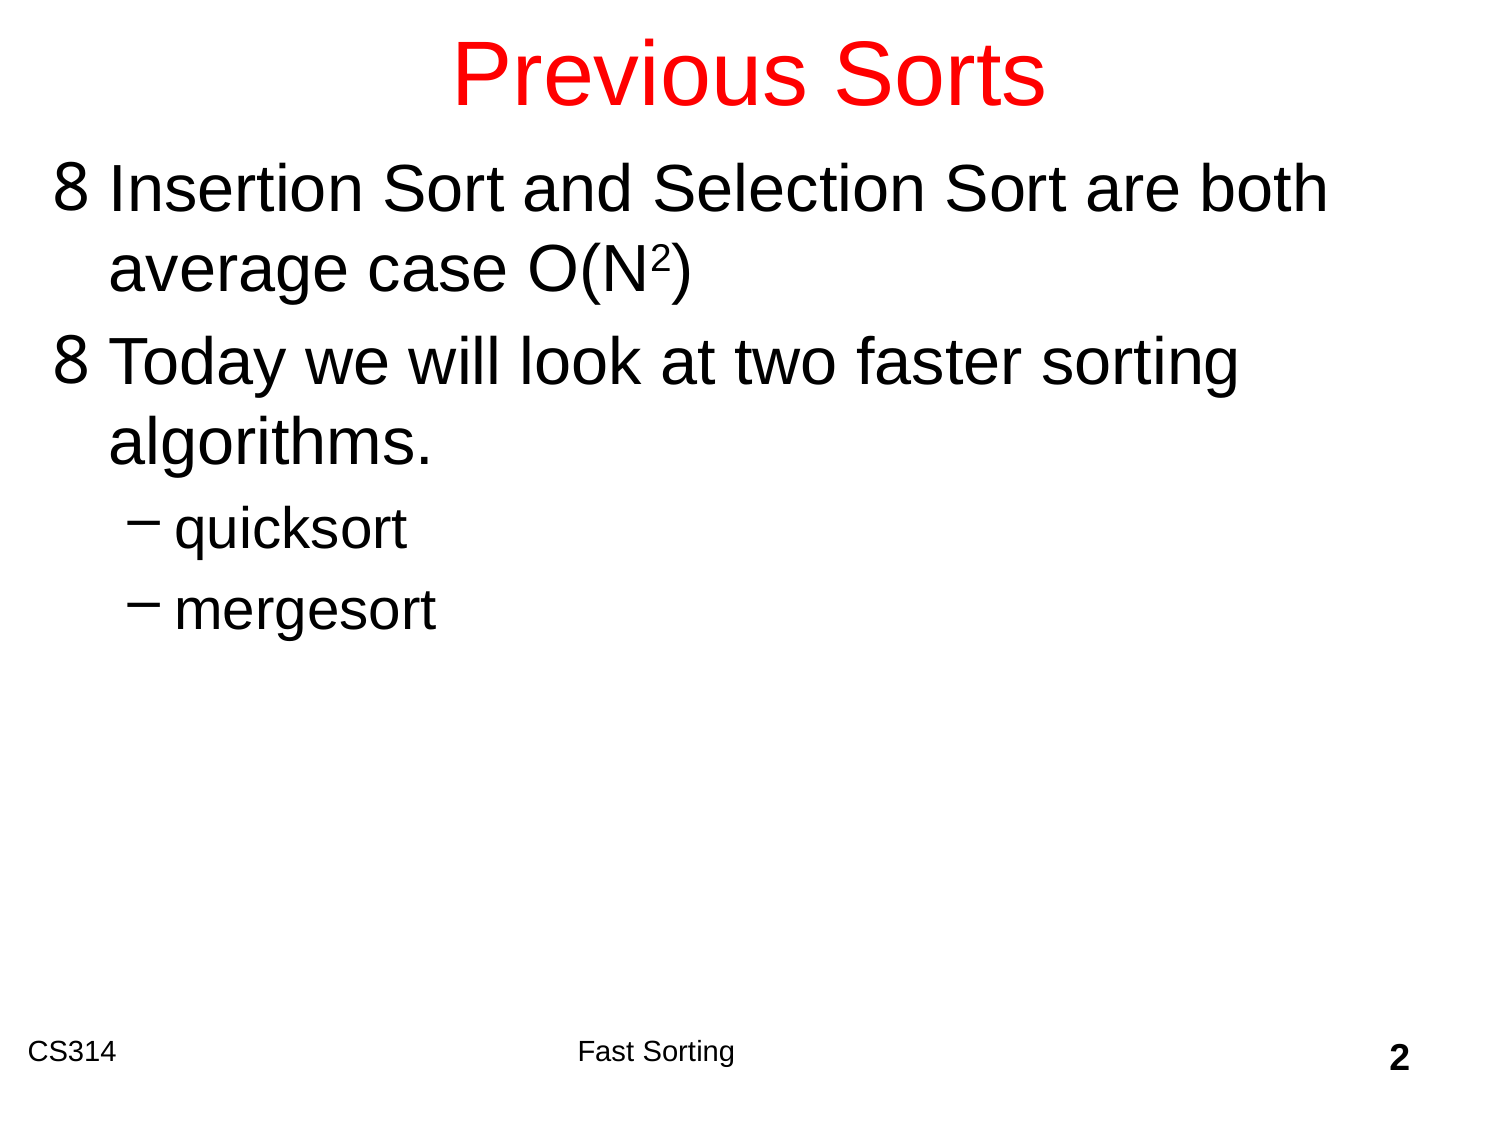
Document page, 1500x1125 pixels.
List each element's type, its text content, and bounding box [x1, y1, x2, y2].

title Previous Sorts [112, 0, 1388, 137]
slide_number CS314 [12, 1024, 451, 1101]
footer Fast Sorting [562, 1024, 1063, 1101]
slide_number 2 [1112, 1024, 1426, 1101]
list Insertion Sort and Selection Sort are both average case O(N2) Today we will look at two faster sorting algorithms. quicksort mergesort [37, 137, 1463, 1038]
